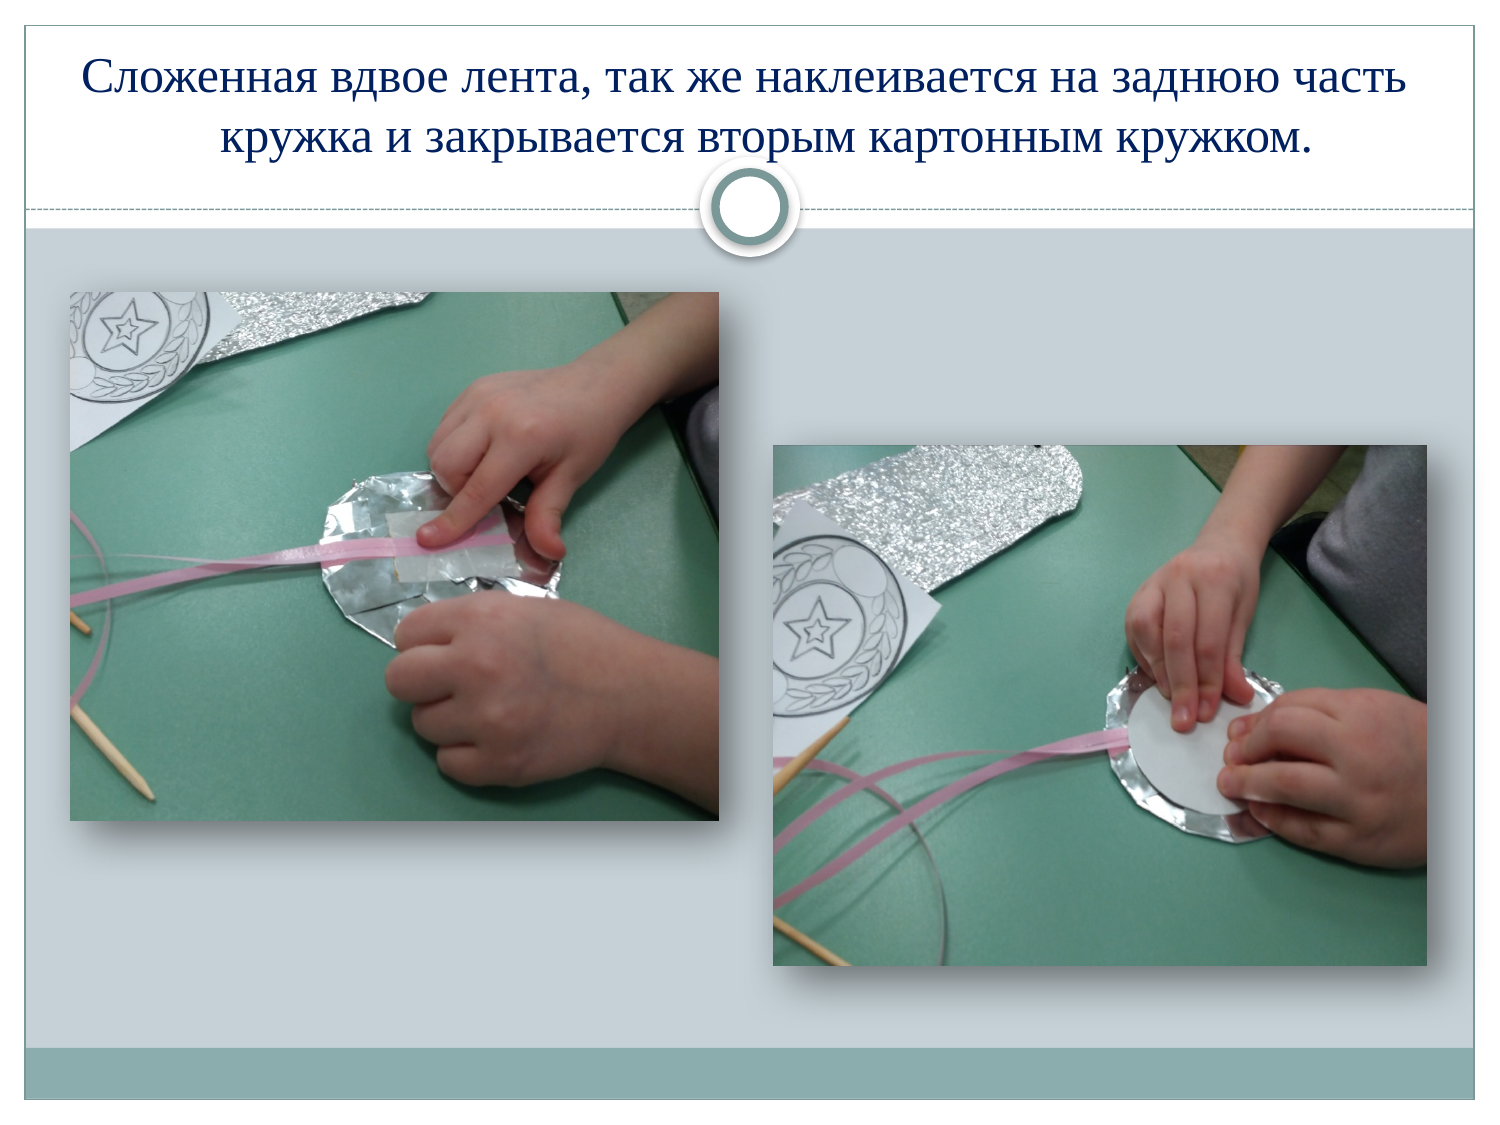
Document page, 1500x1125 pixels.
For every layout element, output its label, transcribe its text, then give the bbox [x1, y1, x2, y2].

picture [773, 445, 1428, 966]
picture [70, 292, 719, 821]
list Сложенная вдвое лента, так же наклеивается на заднюю часть кружка и закрывается вторым картонным кружком. [46, 35, 1442, 223]
